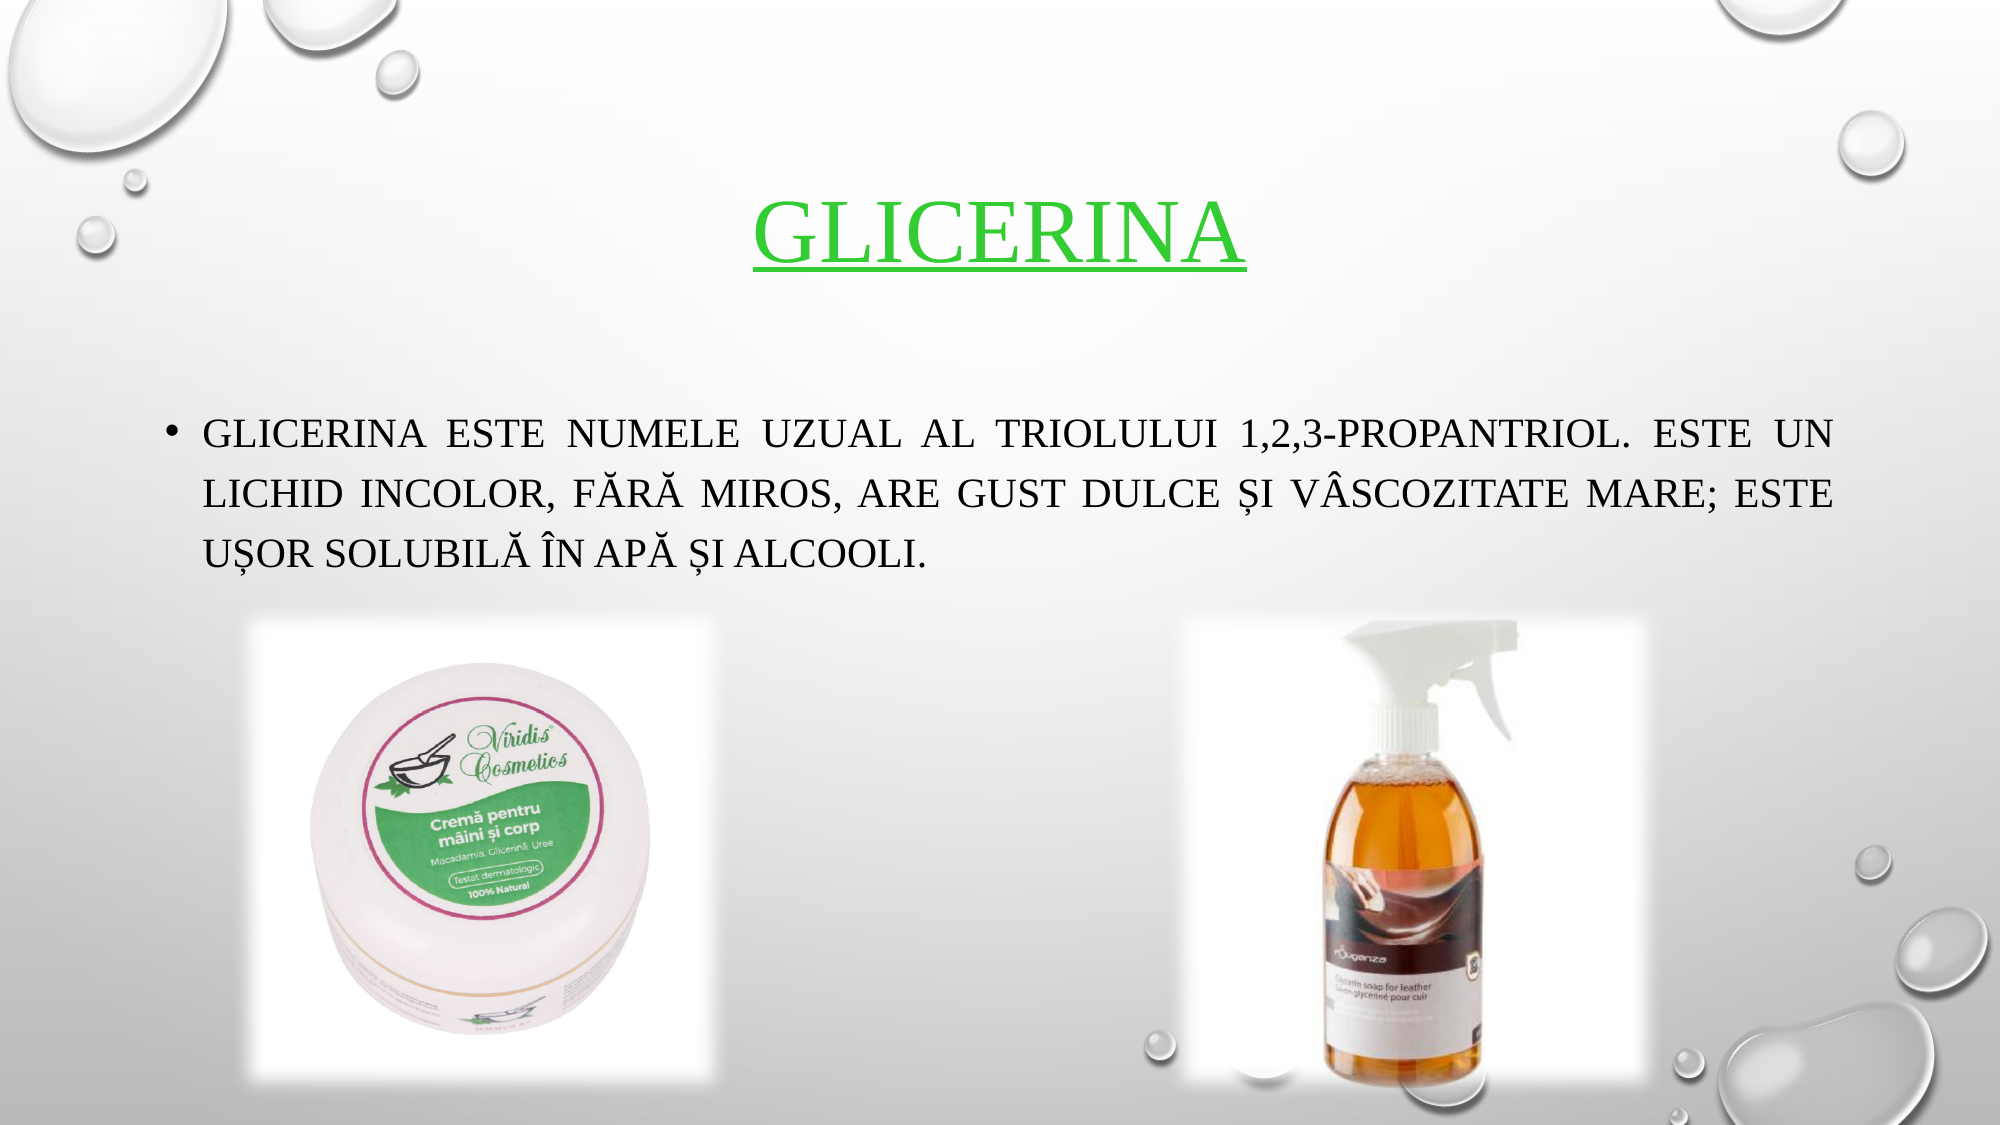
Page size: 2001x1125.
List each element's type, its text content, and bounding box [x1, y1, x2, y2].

picture [0, 0, 2000, 1125]
title glicerina [149, 101, 1851, 364]
list Glicerina este numele uzual al triolului 1,2,3-propantriol. Este un lichid incolor, fără miros, are gust dulce și vâscozitate mare; este ușor solubilă în apă și alcooli. [149, 388, 1850, 950]
